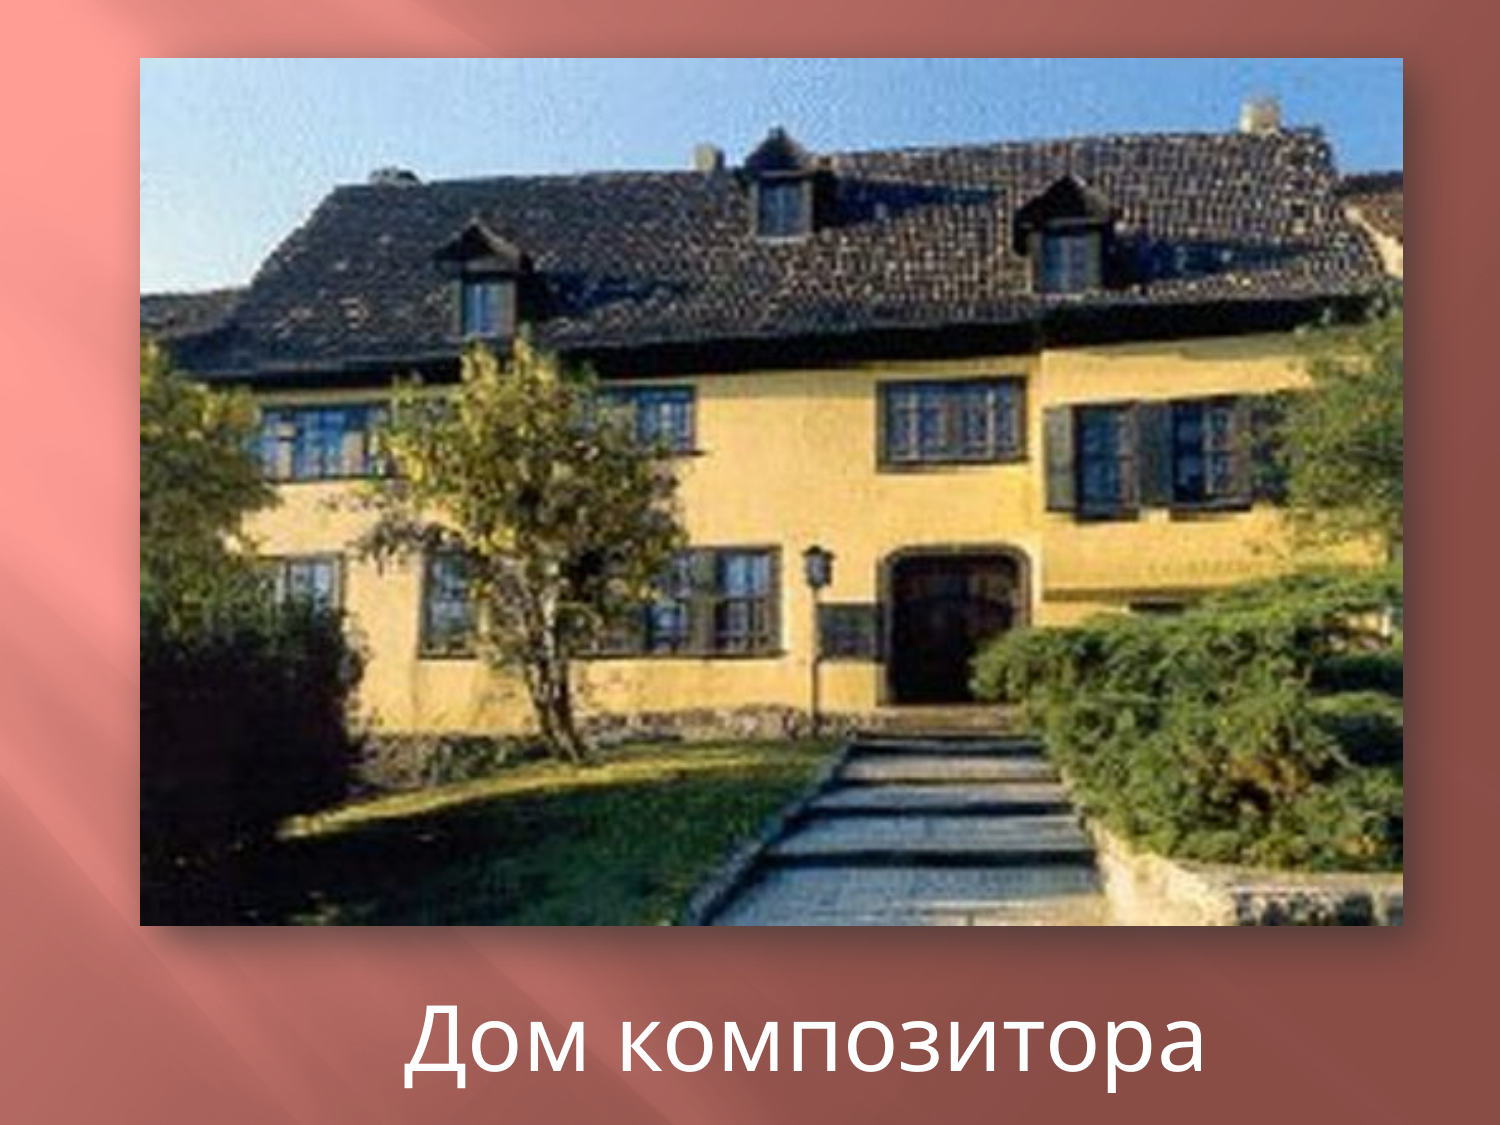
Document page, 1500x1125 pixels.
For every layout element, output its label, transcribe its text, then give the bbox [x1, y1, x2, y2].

picture [140, 58, 1404, 926]
text_box Дом композитора [389, 972, 1225, 1098]
